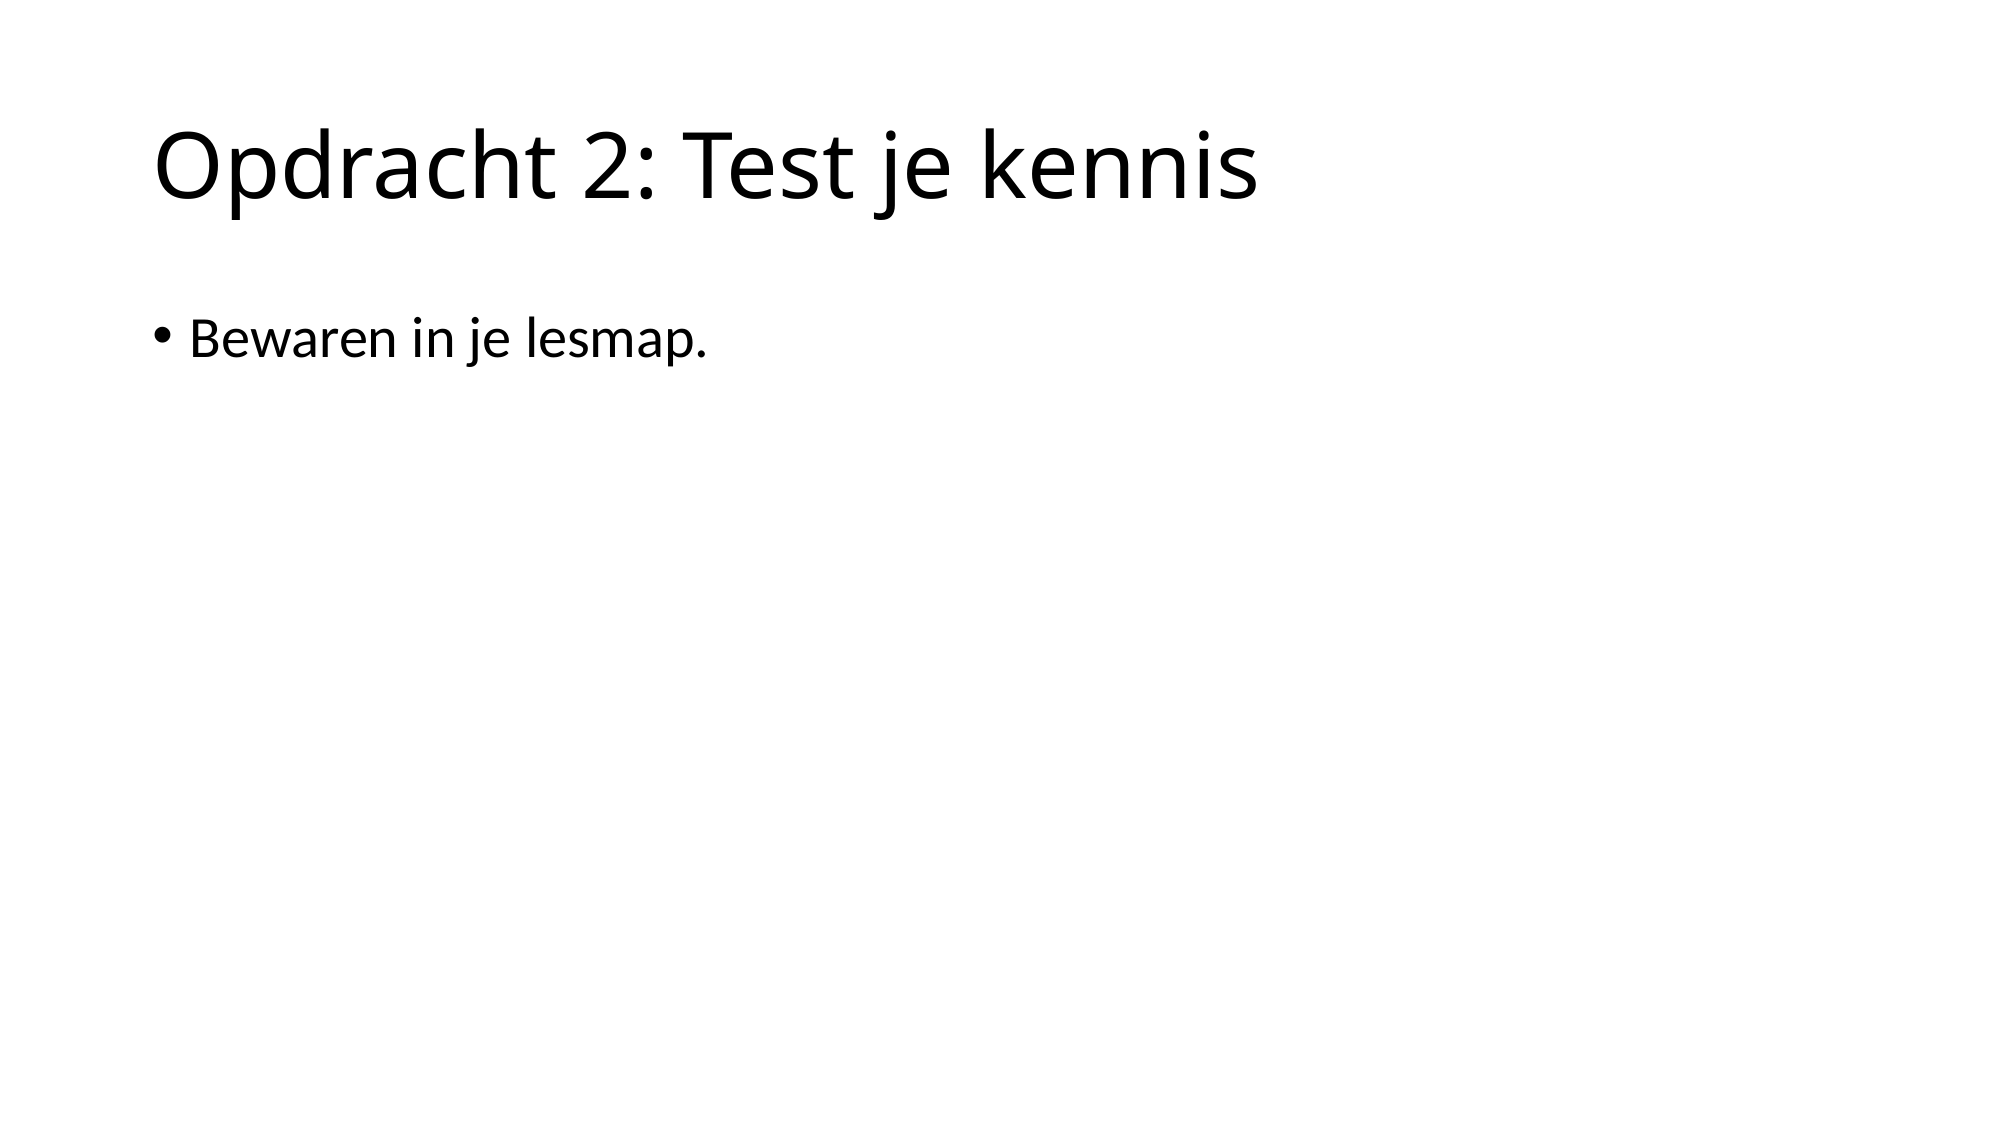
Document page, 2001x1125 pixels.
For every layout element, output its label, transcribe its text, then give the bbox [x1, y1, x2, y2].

list Bewaren in je lesmap. [137, 299, 1863, 1014]
title Opdracht 2: Test je kennis [137, 59, 1863, 278]
